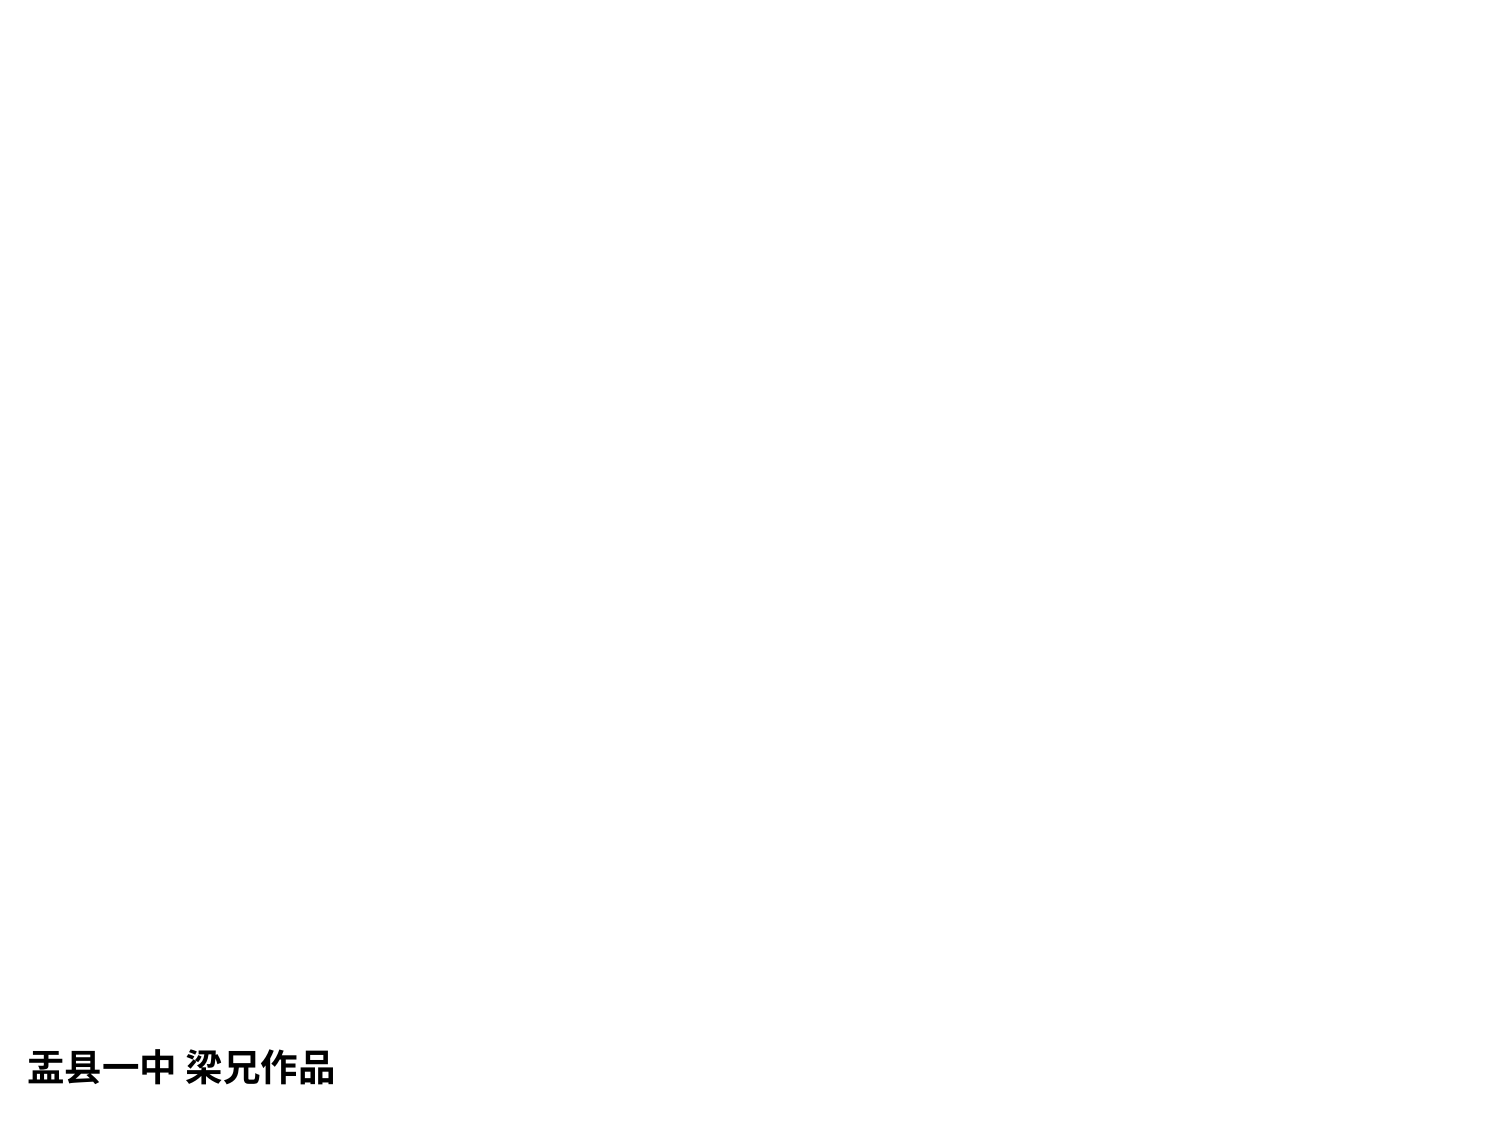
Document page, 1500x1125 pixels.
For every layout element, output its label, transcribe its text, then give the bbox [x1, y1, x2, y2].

slide_number 盂县一中 梁兄作品 [12, 1036, 363, 1101]
